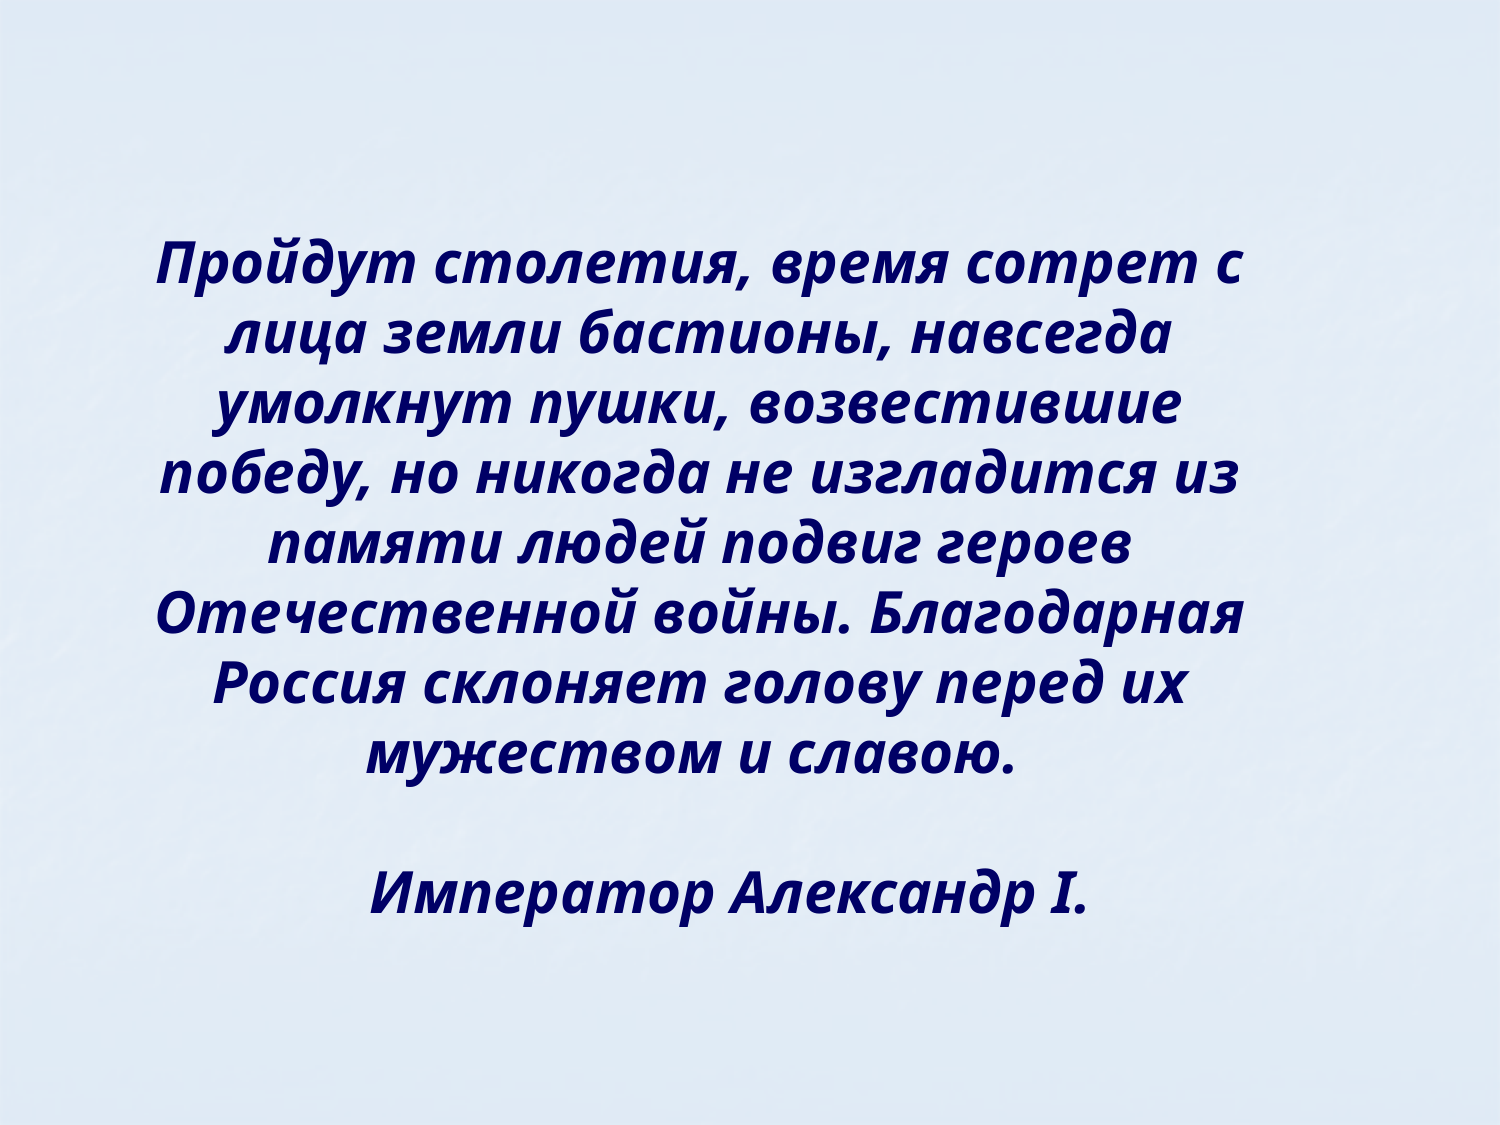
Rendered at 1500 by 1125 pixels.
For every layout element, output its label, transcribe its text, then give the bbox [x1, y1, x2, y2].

title Пройдут столетия, время сотрет с лица земли бастионы, навсегда умолкнут пушки, возвестившие победу, но никогда не изгладится из памяти людей подвиг героев Отечественной войны. Благодарная Россия склоняет голову перед их мужеством и славою. Император Александр I. [124, 349, 1276, 591]
